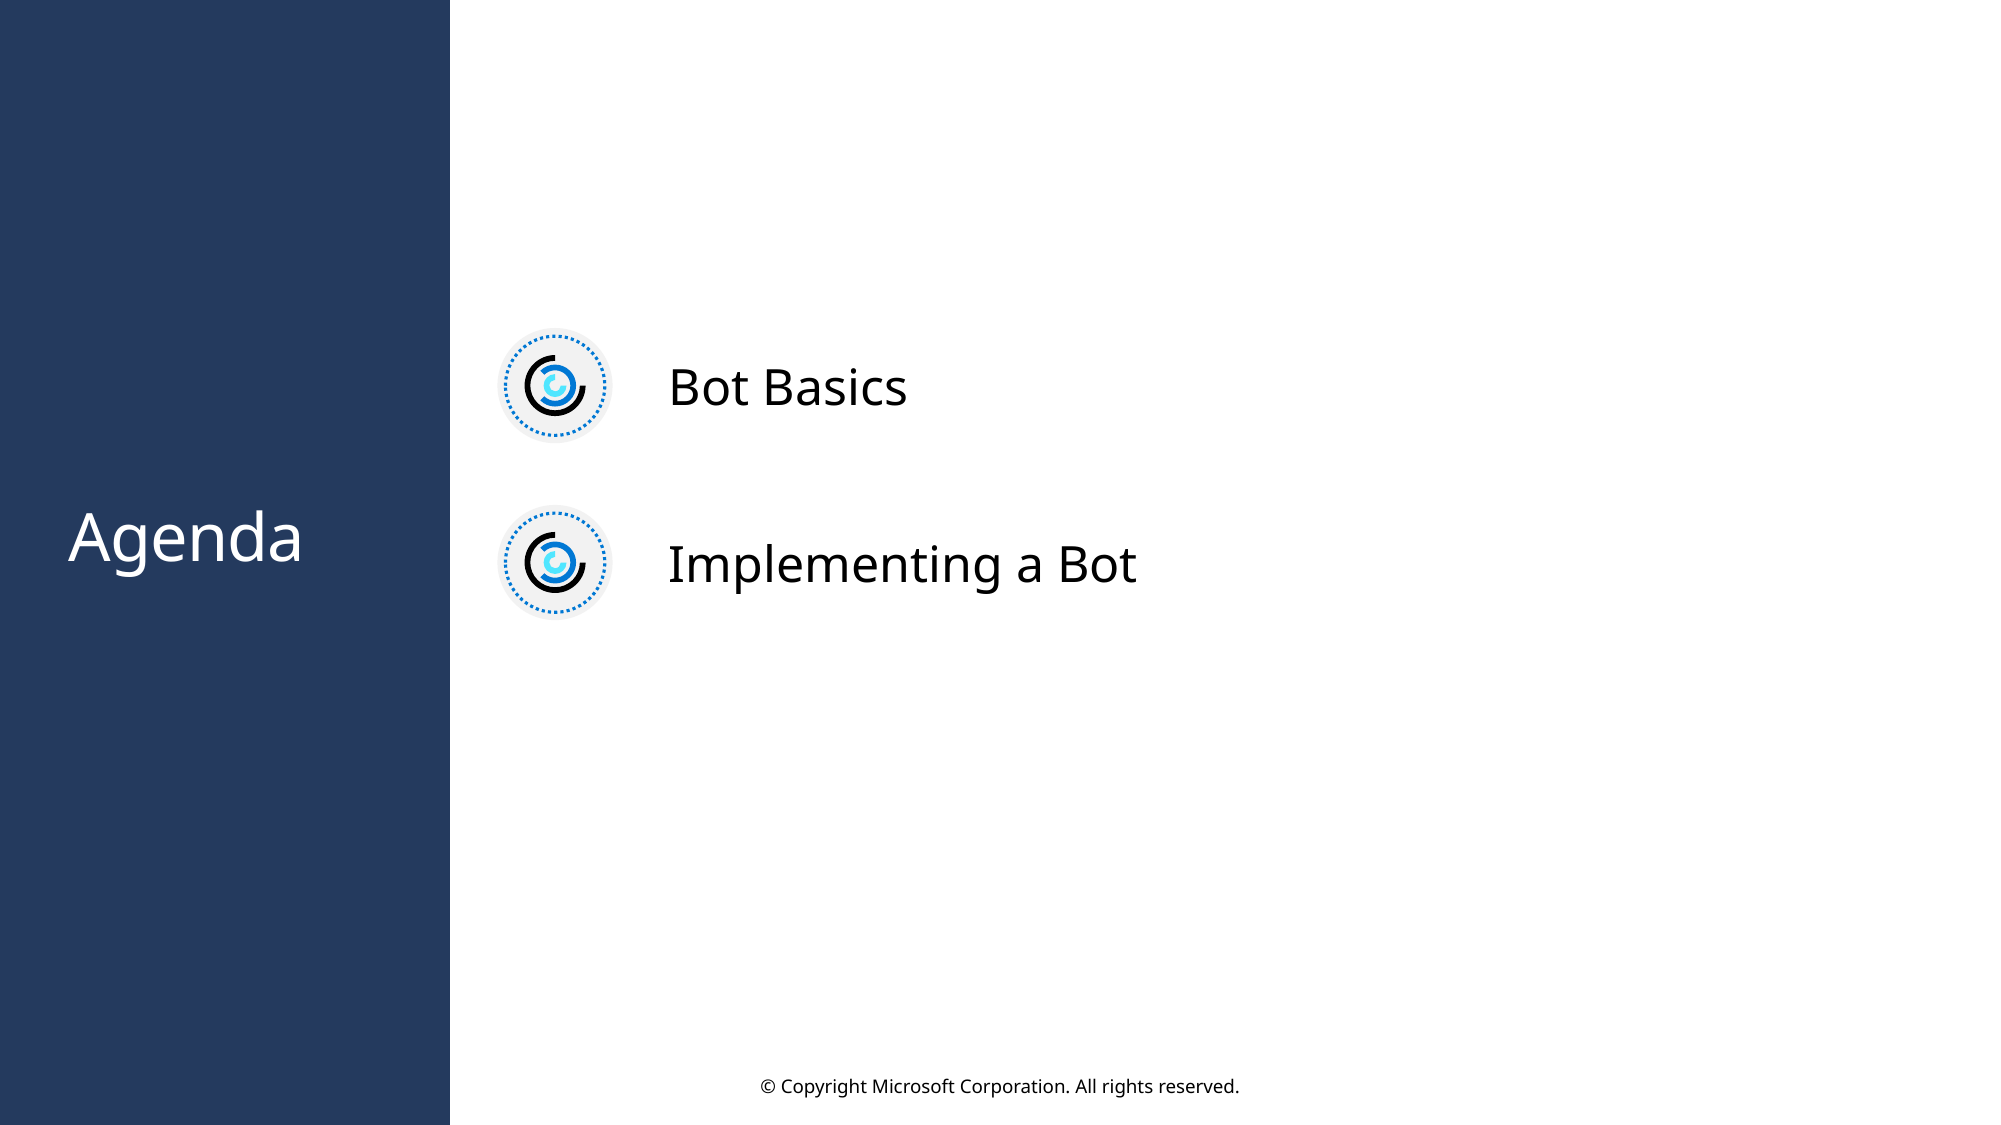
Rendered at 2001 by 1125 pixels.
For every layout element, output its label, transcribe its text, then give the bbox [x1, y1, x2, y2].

list Implementing a Bot [669, 462, 1932, 663]
list Bot Basics [669, 313, 1932, 458]
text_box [497, 327, 613, 444]
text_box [497, 504, 613, 621]
title Agenda [68, 469, 391, 619]
